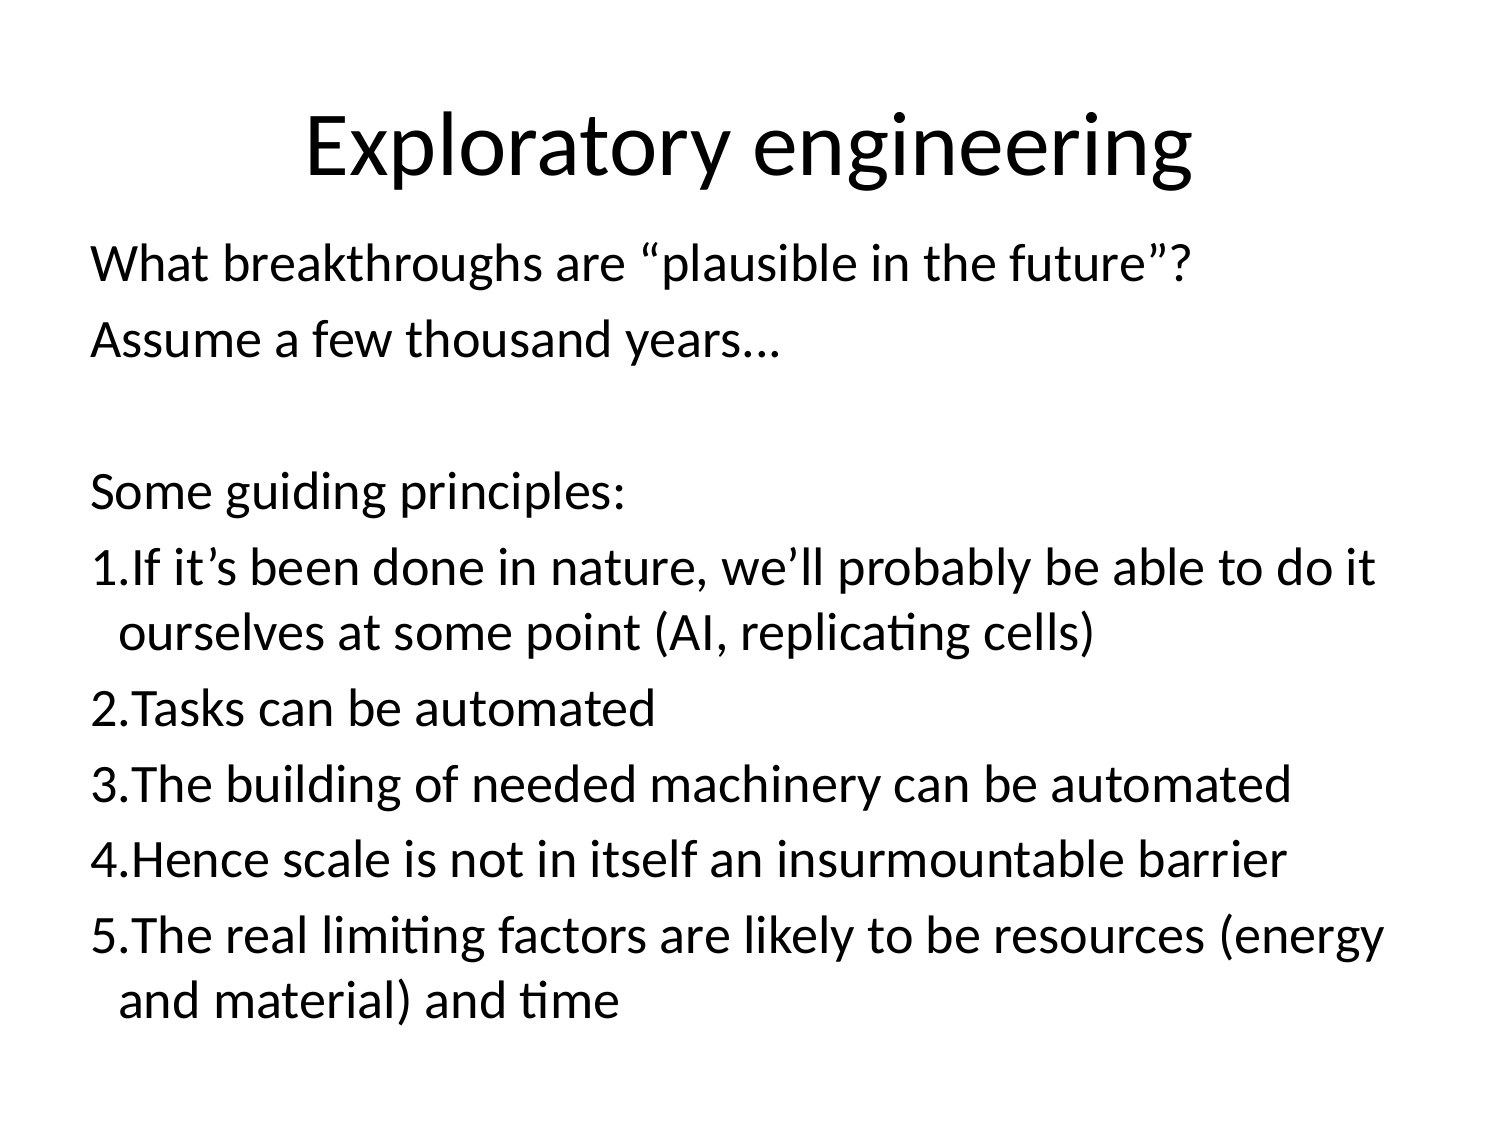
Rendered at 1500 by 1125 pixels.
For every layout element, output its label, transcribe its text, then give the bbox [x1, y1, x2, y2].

title Exploratory engineering [75, 45, 1425, 219]
list What breakthroughs are “plausible in the future”? Assume a few thousand years... Some guiding principles: If it’s been done in nature, we’ll probably be able to do it ourselves at some point (AI, replicating cells) Tasks can be automated The building of needed machinery can be automated Hence scale is not in itself an insurmountable barrier The real limiting factors are likely to be resources (energy and material) and time [75, 219, 1425, 1125]
